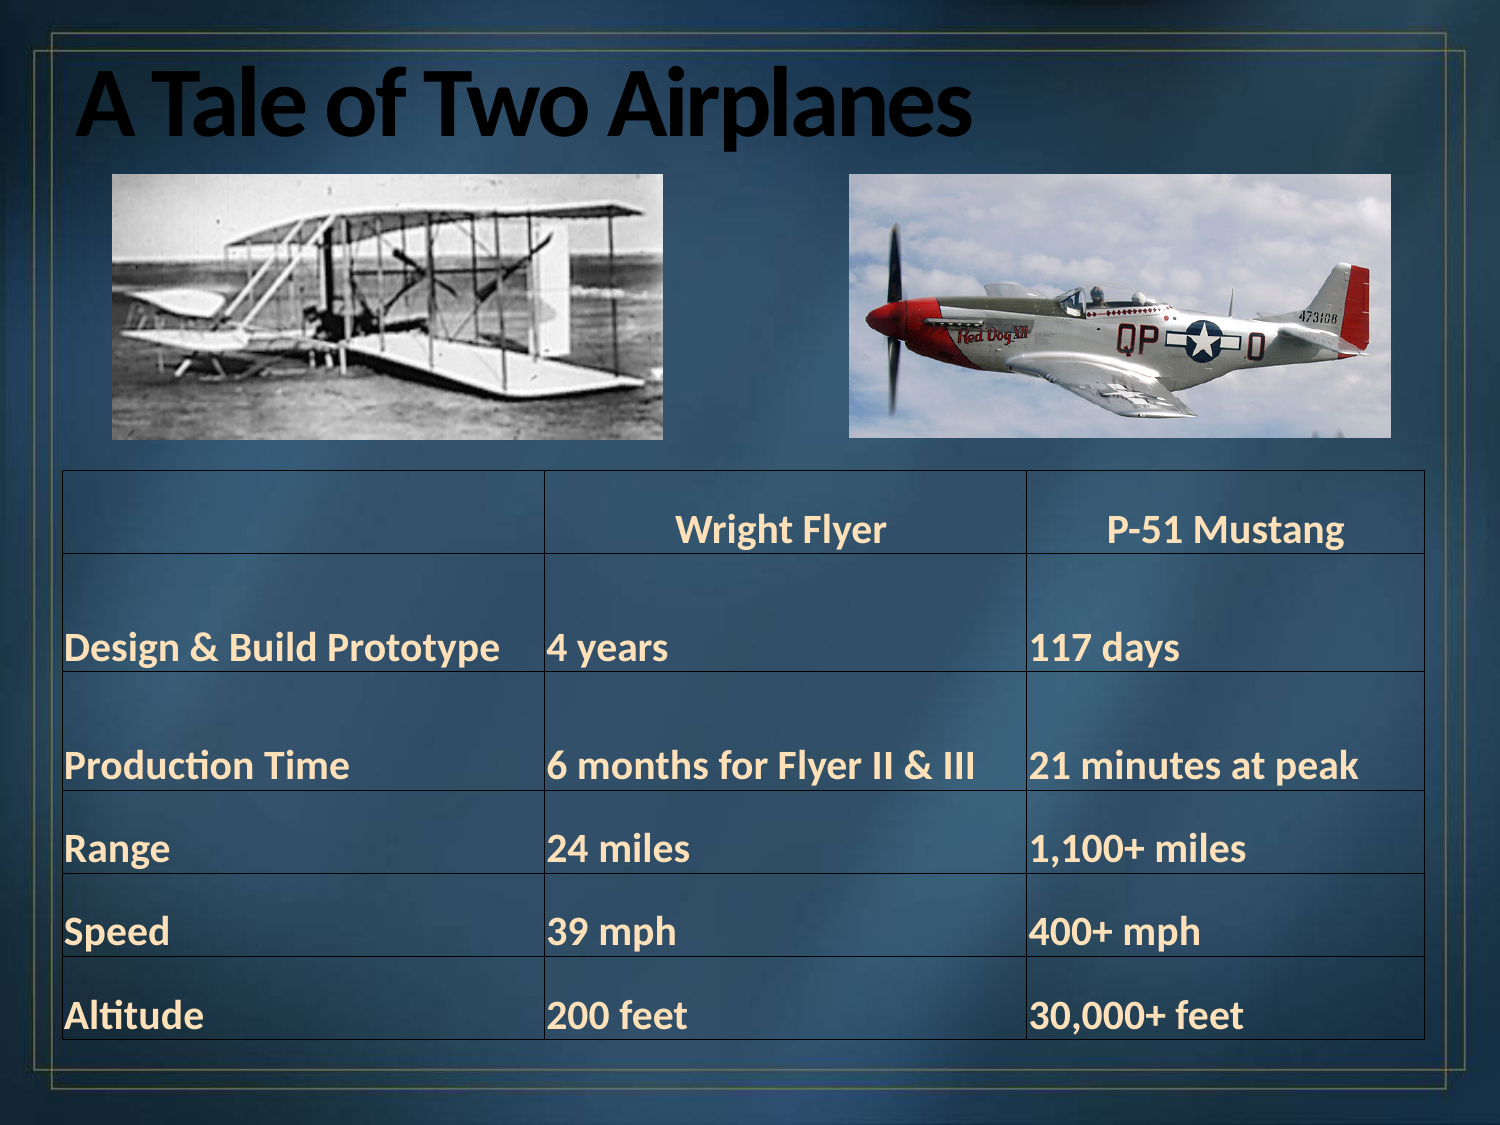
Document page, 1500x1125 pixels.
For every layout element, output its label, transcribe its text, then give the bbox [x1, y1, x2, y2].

table_cell 400+ mph [1027, 874, 1424, 956]
table_cell 200 feet [545, 957, 1026, 1039]
table_cell 1,100+ miles [1027, 791, 1424, 873]
table_cell Production Time [63, 672, 544, 790]
table_cell 30,000+ feet [1027, 957, 1424, 1039]
table_cell Speed [63, 874, 544, 956]
table_cell 24 miles [545, 791, 1026, 873]
table_header P-51 Mustang [1027, 471, 1424, 553]
table_cell Range [63, 791, 544, 873]
table_cell 117 days [1027, 554, 1424, 671]
title A Tale of Two Airplanes [75, 50, 1425, 175]
table_cell Altitude [63, 957, 544, 1039]
picture [0, 0, 1500, 1125]
table_cell 21 minutes at peak [1027, 672, 1424, 790]
table_cell 6 months for Flyer II & III [545, 672, 1026, 790]
table_header [63, 471, 544, 553]
table_cell 4 years [545, 554, 1026, 671]
table_cell Design & Build Prototype [63, 554, 544, 671]
table_cell 39 mph [545, 874, 1026, 956]
table_header Wright Flyer [545, 471, 1026, 553]
